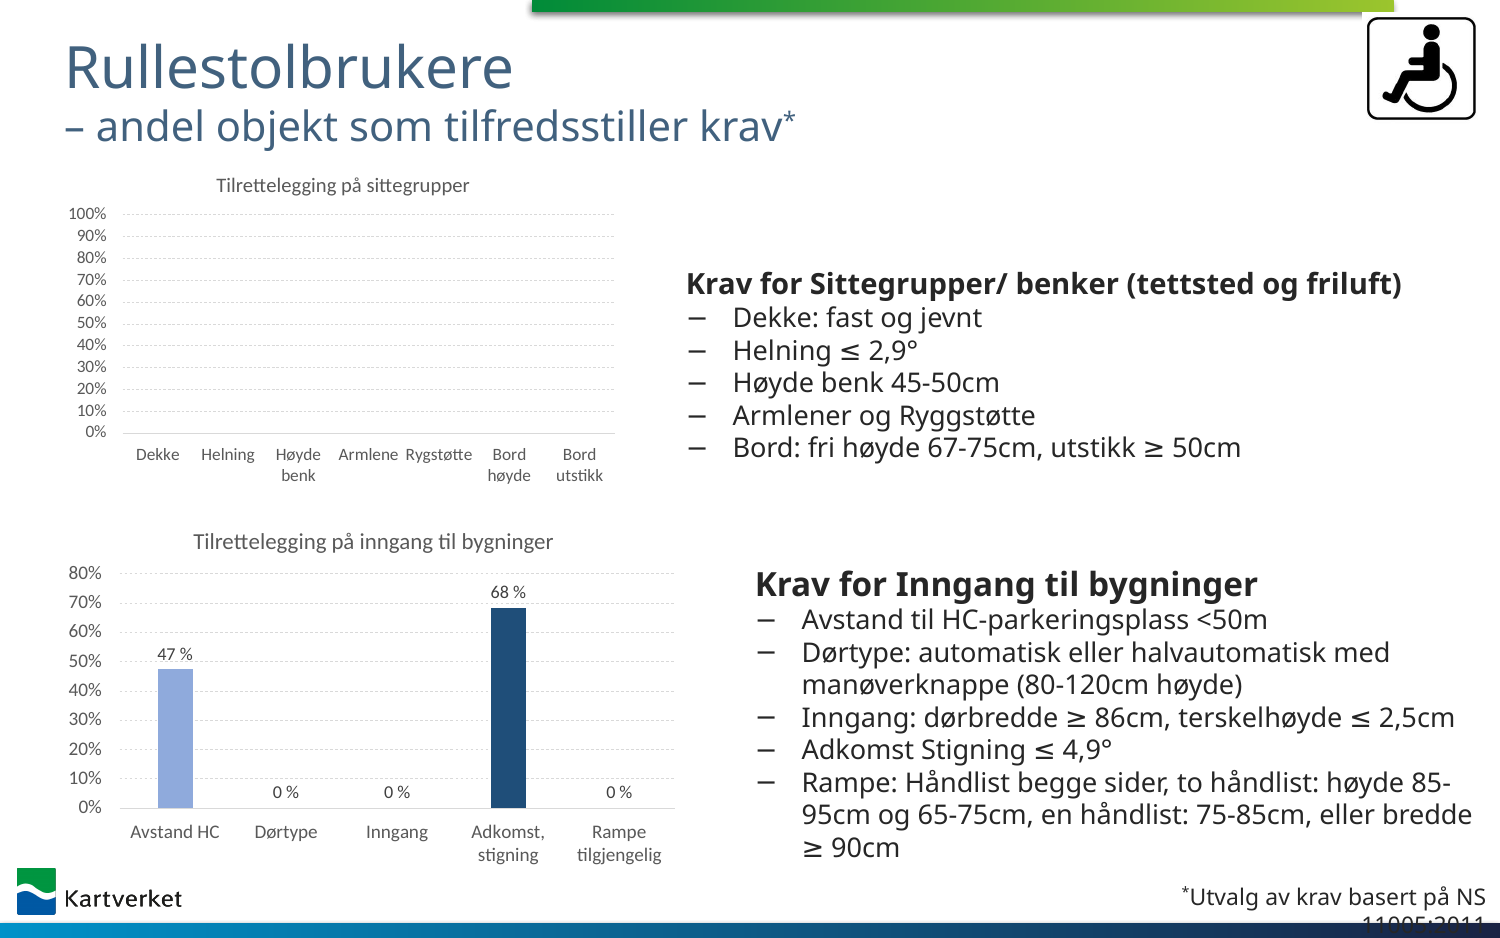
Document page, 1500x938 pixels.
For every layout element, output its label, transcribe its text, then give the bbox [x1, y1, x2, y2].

text_box Krav for Inngang til bygninger Avstand til HC-parkeringsplass <50m Dørtype: automatisk eller halvautomatisk med manøverknappe (80-120cm høyde) Inngang: dørbredde ≥ 86cm, terskelhøyde ≤ 2,5cm Adkomst Stigning ≤ 4,9° Rampe: Håndlist begge sider, to håndlist: høyde 85-95cm og 65-75cm, en håndlist: 75-85cm, eller bredde ≥ 90cm [740, 555, 1491, 870]
picture [62, 520, 686, 874]
text_box *Utvalg av krav basert på NS 11005:2011 [1068, 873, 1500, 938]
text_box Rullestolbrukere – andel objekt som tilfredsstiller krav* [49, 25, 1431, 158]
picture [1362, 12, 1481, 126]
text_box Krav for Sittegrupper/ benker (tettsted og friluft) Dekke: fast og jevnt Helning ≤ 2,9° Høyde benk 45-50cm Armlener og Ryggstøtte Bord: fri høyde 67-75cm, utstikk ≥ 50cm [670, 258, 1418, 471]
picture [62, 166, 625, 492]
